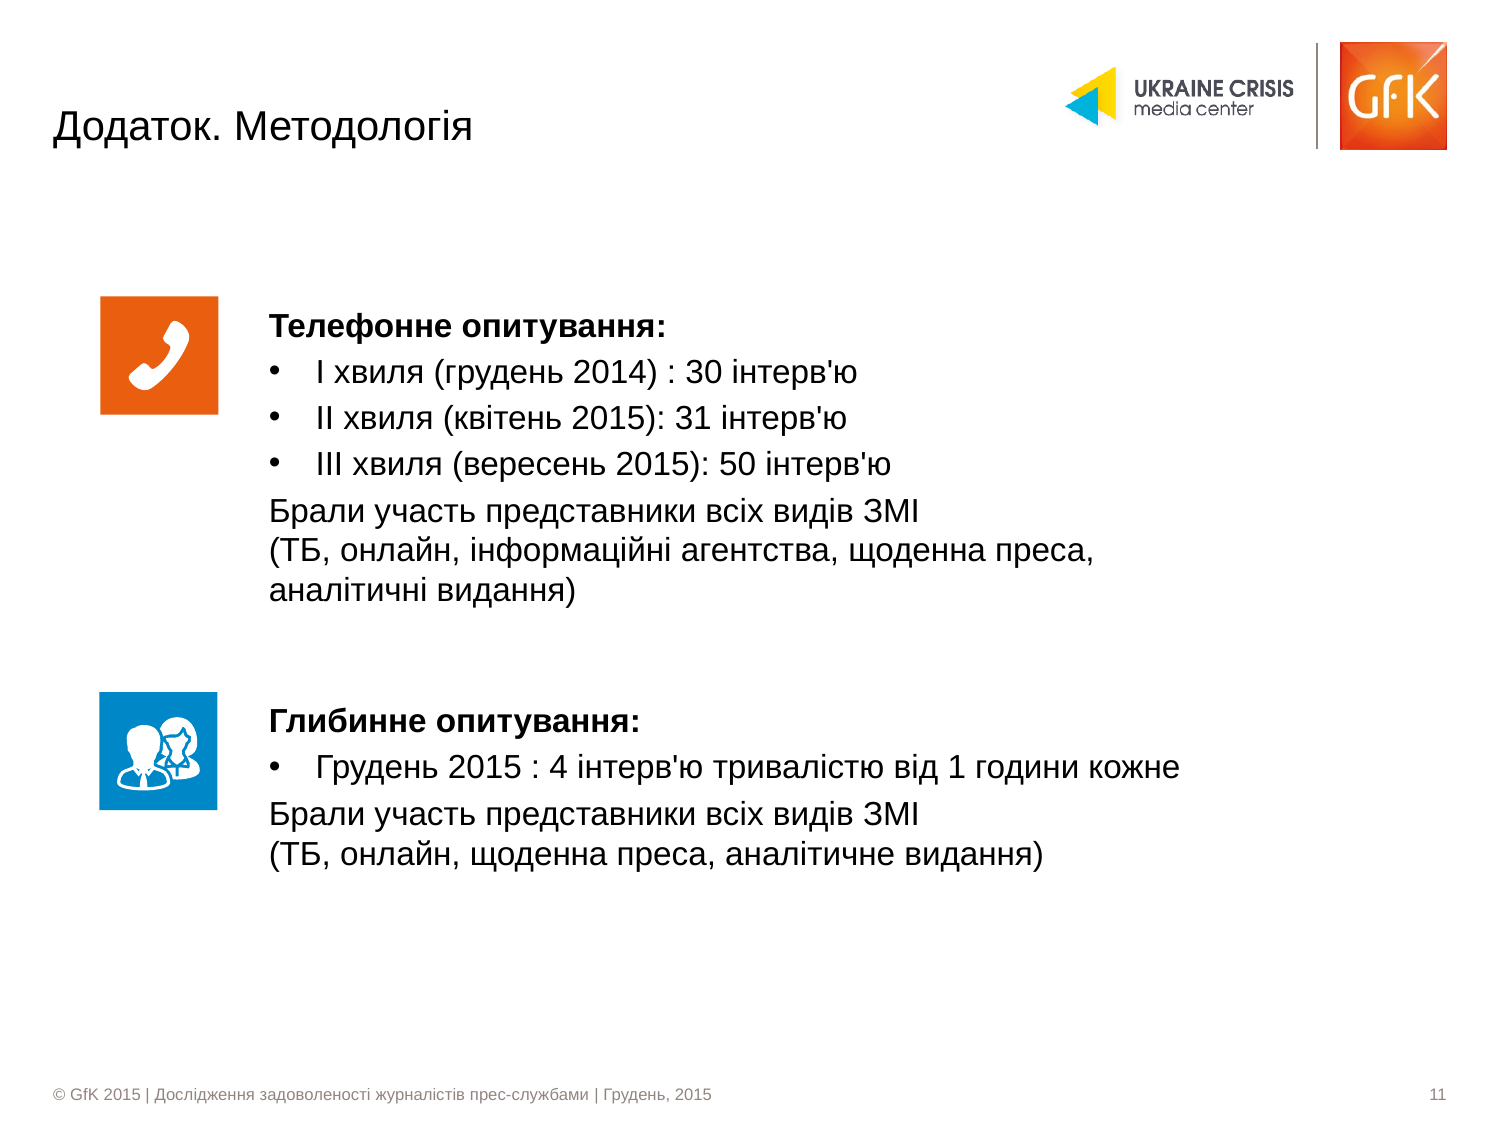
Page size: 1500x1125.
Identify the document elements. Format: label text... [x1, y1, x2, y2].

text_box Глибинне опитування: Грудень 2015 : 4 інтерв'ю тривалістю від 1 години кожне Брали участь представники всіх видів ЗМІ (ТБ, онлайн, щоденна преса, аналітичне видання) [253, 692, 1424, 880]
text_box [99, 691, 218, 811]
picture [1093, 64, 1304, 128]
title Додаток. Методологія [53, 42, 1093, 149]
text_box Телефонне опитування: І хвиля (грудень 2014) : 30 інтерв'ю ІІ хвиля (квітень 2015): 31 інтерв'ю ІІІ хвиля (вересень 2015): 50 інтерв'ю Брали участь представники всіх видів ЗМІ (ТБ, онлайн, інформаційні агентства, щоденна преса, аналітичні видання) [253, 296, 1128, 663]
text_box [100, 296, 219, 415]
picture [1340, 42, 1447, 150]
